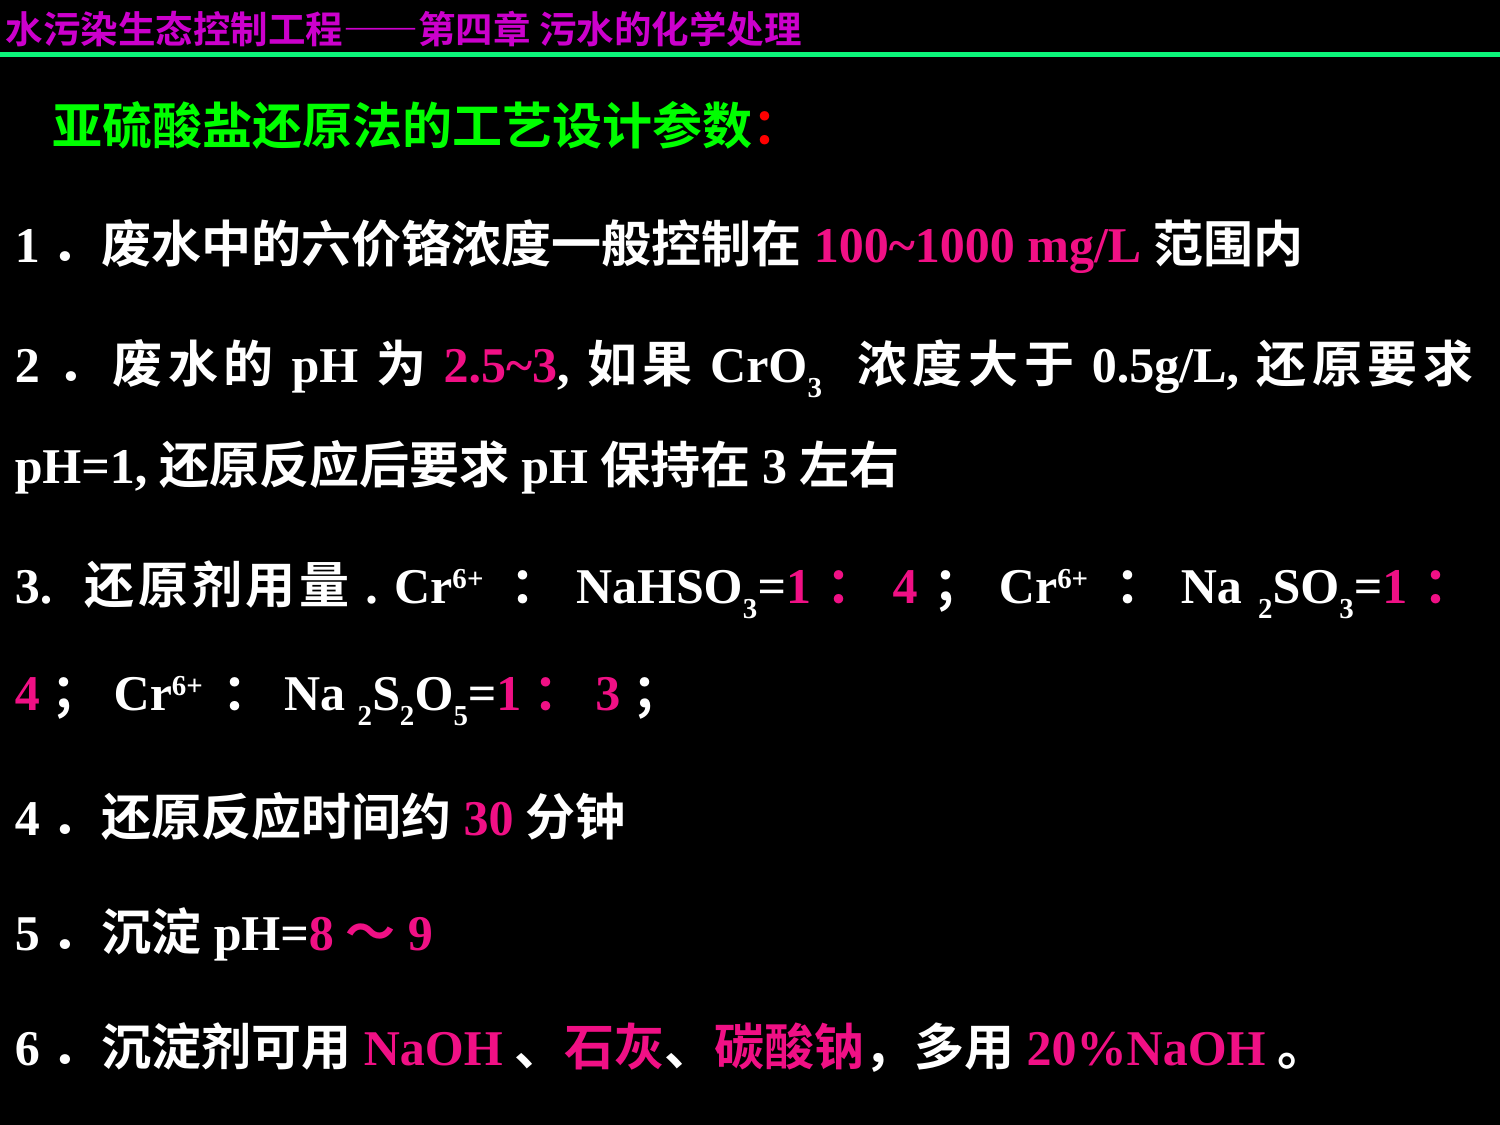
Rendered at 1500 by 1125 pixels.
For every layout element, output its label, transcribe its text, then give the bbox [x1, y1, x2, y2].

text_box 亚硫酸盐还原法的工艺设计参数： [37, 87, 1500, 163]
text_box 1．废水中的六价铬浓度一般控制在100~1000 mg/L范围内 2．废水的pH为2.5~3,如果CrO3 浓度大于0.5g/L,还原要求pH=1,还原反应后要求pH保持在3左右 3. 还原剂用量. Cr6+ ：NaHSO3=1：4；Cr6+ ：Na 2SO3=1：4；Cr6+ ：Na 2S2O5=1：3； 4．还原反应时间约30分钟 5．沉淀pH=8～9 6．沉淀剂可用NaOH、石灰、碳酸钠，多用20%NaOH。 [0, 174, 1500, 1125]
